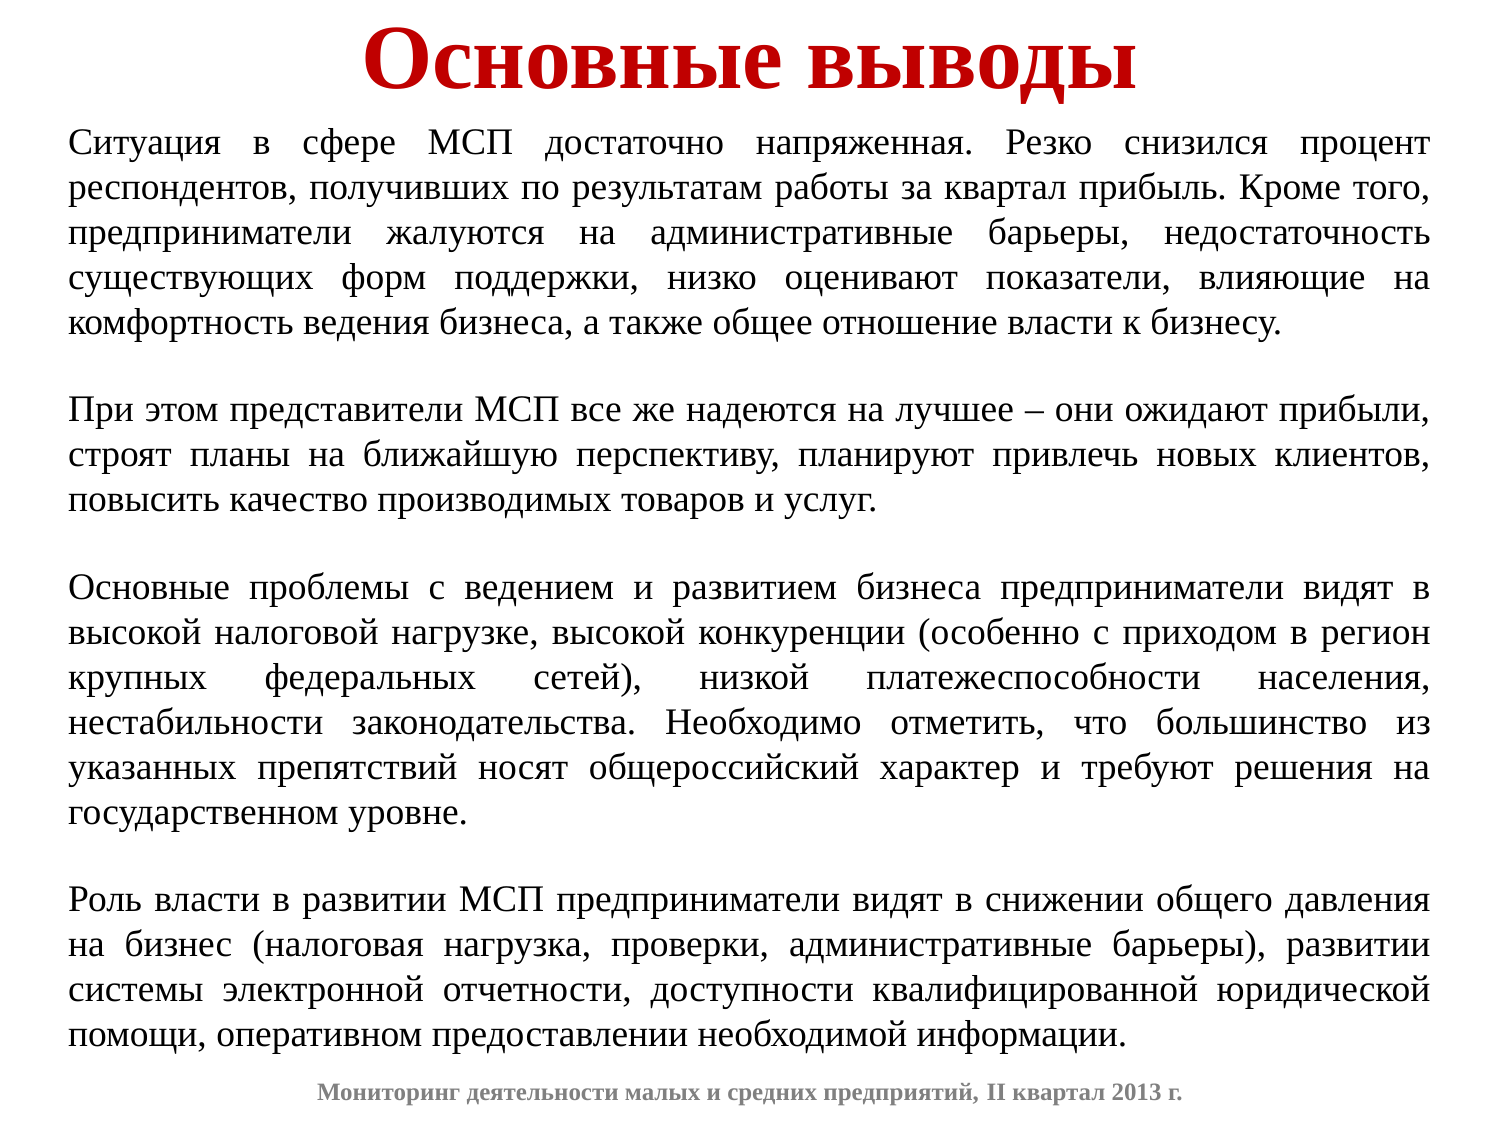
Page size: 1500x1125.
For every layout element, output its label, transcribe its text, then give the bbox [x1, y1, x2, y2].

list Ситуация в сфере МСП достаточно напряженная. Резко снизился процент респондентов, получивших по результатам работы за квартал прибыль. Кроме того, предприниматели жалуются на административные барьеры, недостаточность существующих форм поддержки, низко оценивают показатели, влияющие на комфортность ведения бизнеса, а также общее отношение власти к бизнесу. При этом представители МСП все же надеются на лучшее – они ожидают прибыли, строят планы на ближайшую перспективу, планируют привлечь новых клиентов, повысить качество производимых товаров и услуг. Основные проблемы с ведением и развитием бизнеса предприниматели видят в высокой налоговой нагрузке, высокой конкуренции (особенно с приходом в регион крупных федеральных сетей), низкой платежеспособности населения, нестабильности законодательства. Необходимо отметить, что большинство из указанных препятствий носят общероссийский характер и требуют решения на государственном уровне. Роль власти в развитии МСП предприниматели видят в снижении общего давления на бизнес (налоговая нагрузка, проверки, административные барьеры), развитии системы электронной отчетности, доступности квалифицированной юридической помощи, оперативном предоставлении необходимой информации. [53, 109, 1447, 1055]
title Основные выводы [0, 0, 1500, 120]
text_box Мониторинг деятельности малых и средних предприятий, II квартал 2013 г. [0, 1055, 1500, 1125]
